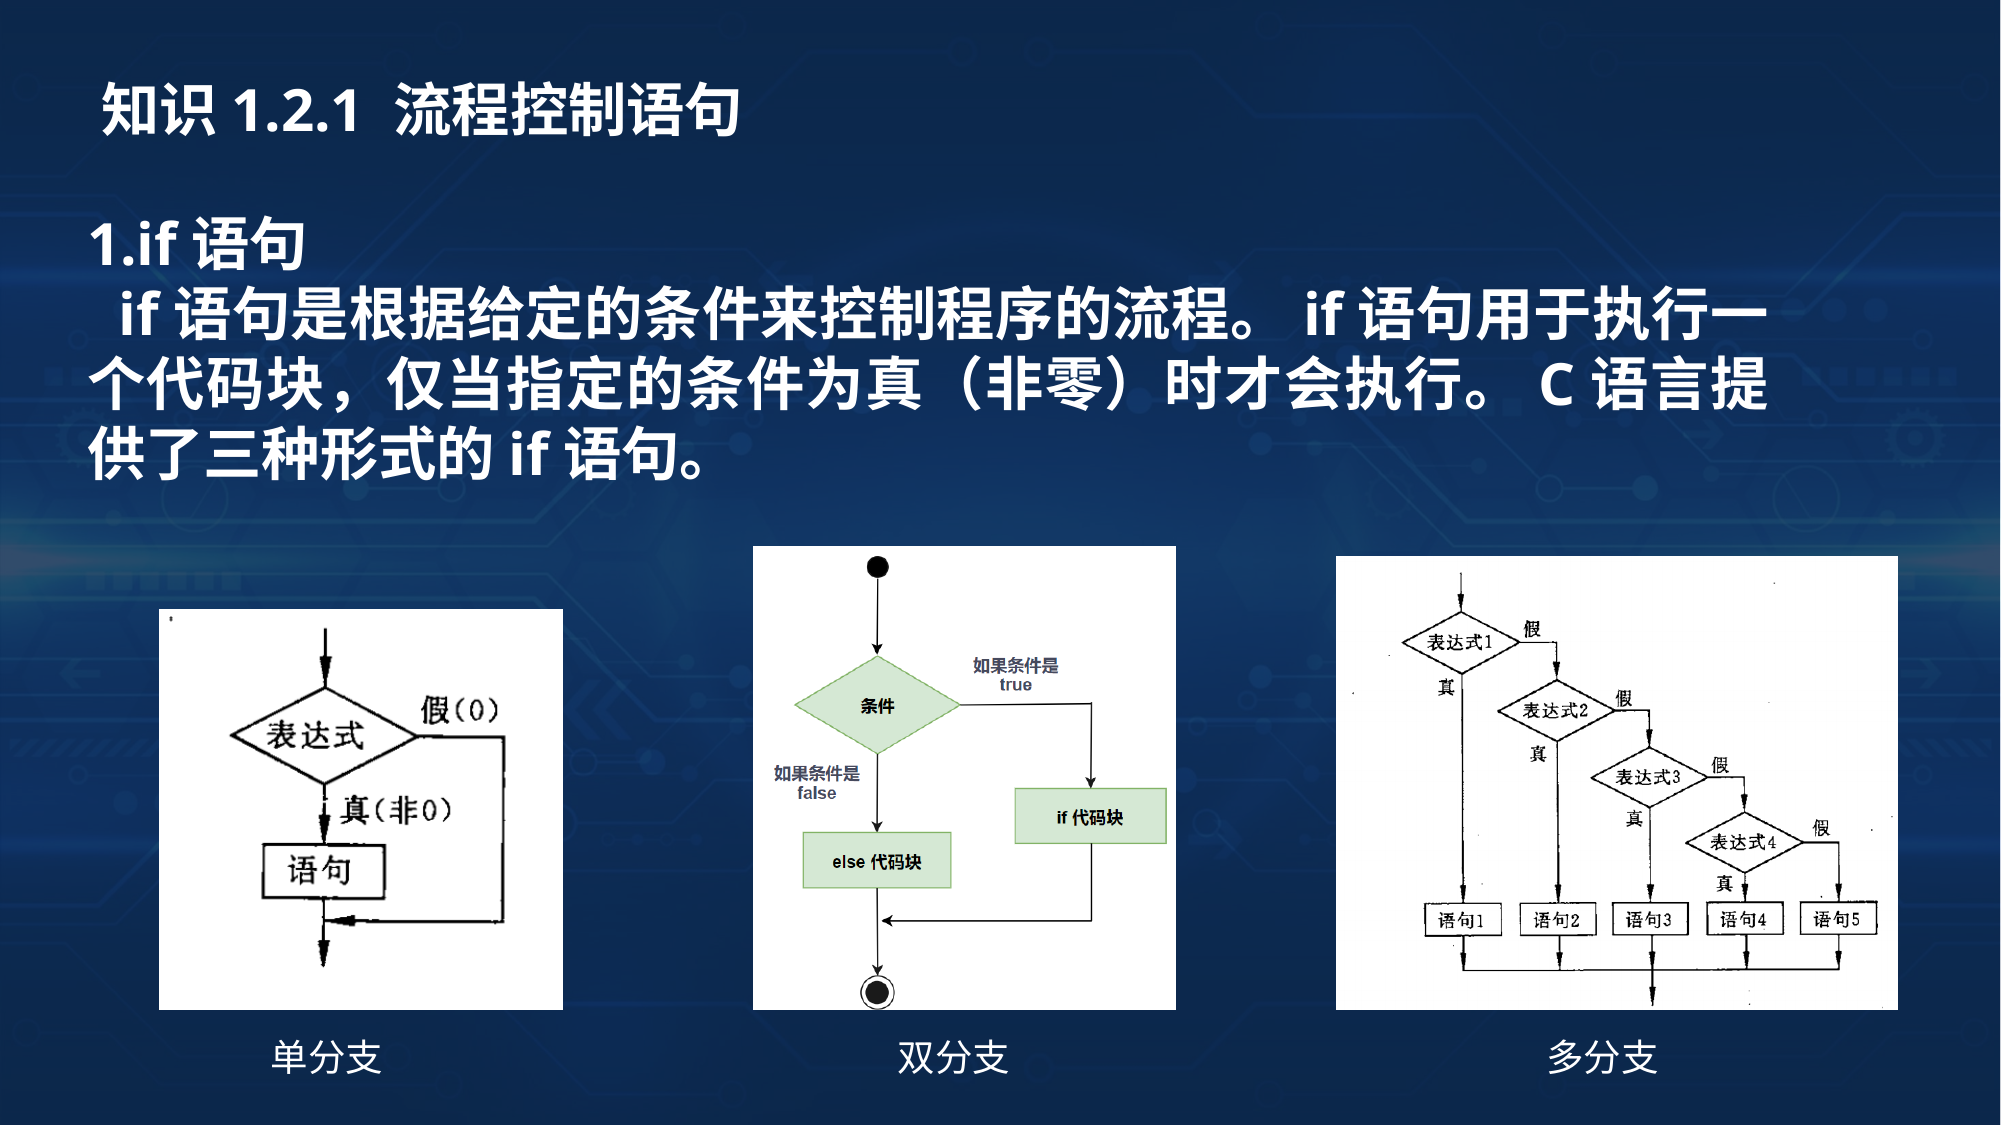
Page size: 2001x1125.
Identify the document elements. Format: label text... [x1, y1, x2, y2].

text_box 双分支 [856, 1026, 1106, 1087]
text_box 多分支 [1505, 1026, 1754, 1087]
picture [752, 545, 1176, 1011]
text_box 知识1.2.1 流程控制语句 [86, 66, 920, 151]
text_box 1.if语句 if语句是根据给定的条件来控制程序的流程。if语句用于执行一个代码块，仅当指定的条件为真（非零）时才会执行。C语言提供了三种形式的if语句。 [72, 200, 1784, 495]
picture [159, 609, 564, 1011]
picture [1335, 556, 1898, 1011]
text_box 单分支 [229, 1026, 479, 1087]
